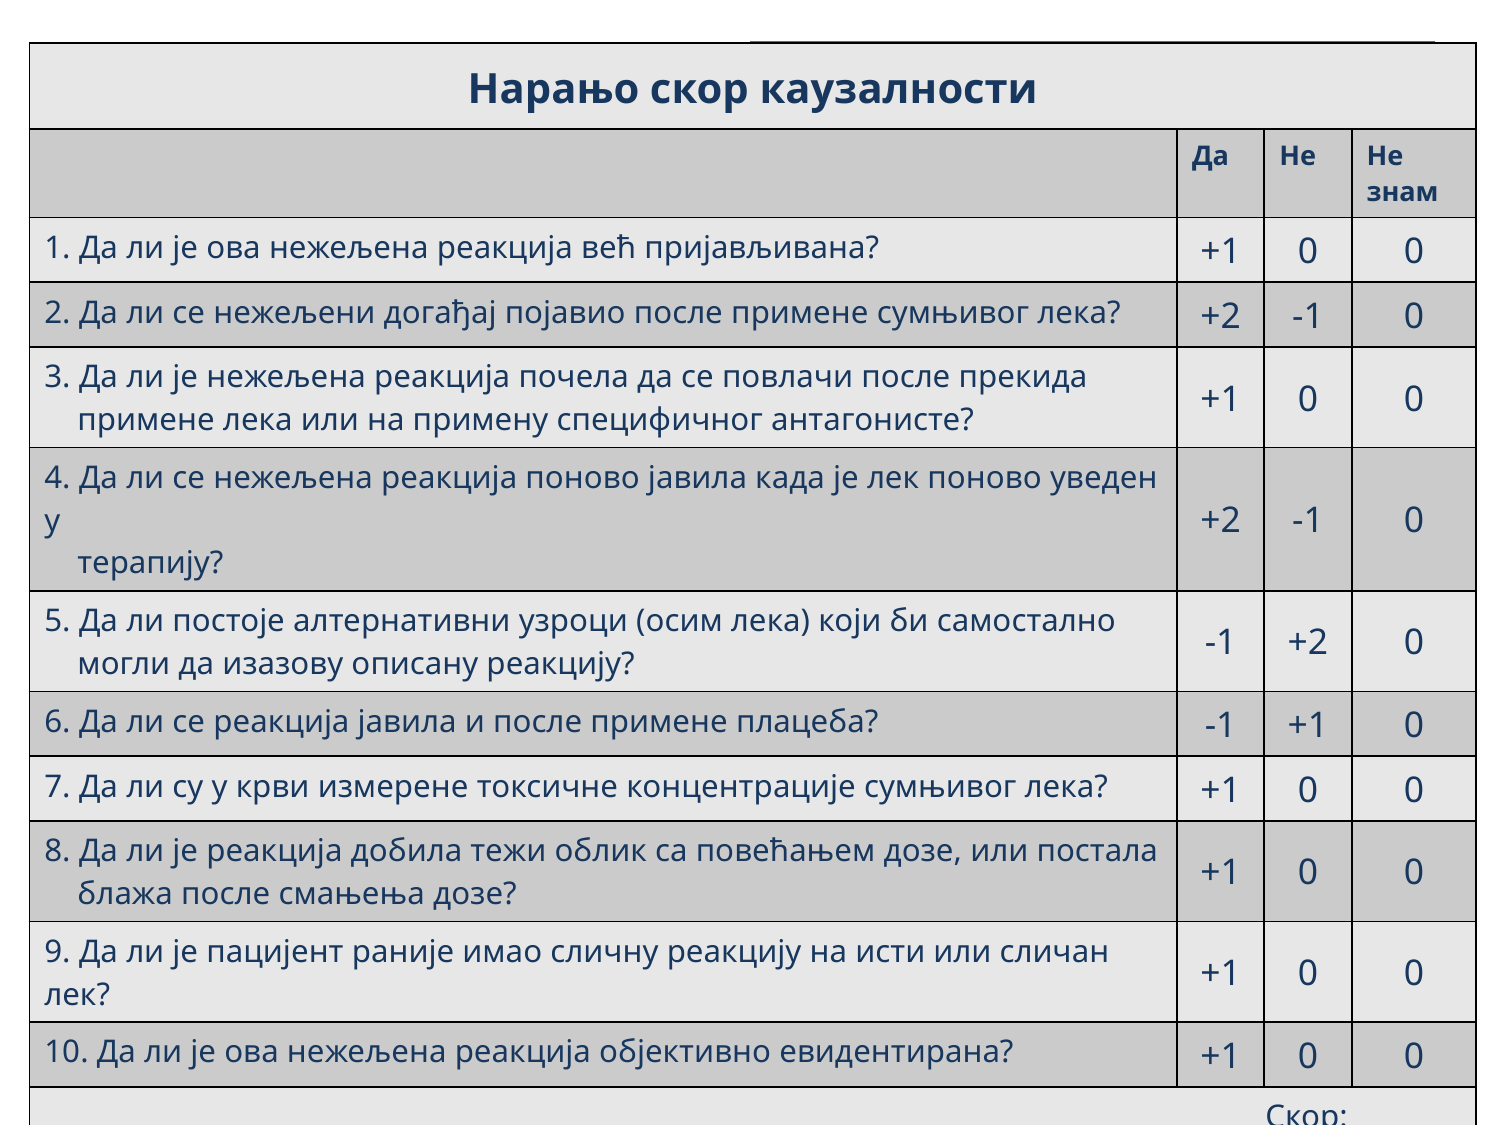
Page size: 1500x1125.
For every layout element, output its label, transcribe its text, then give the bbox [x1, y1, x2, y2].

table_cell +1 [1178, 348, 1263, 447]
table_cell 0 [1353, 1023, 1475, 1086]
table_cell 0 [1265, 822, 1351, 921]
table_cell +1 [1178, 757, 1263, 820]
table_cell 4. Да ли се нежељена реакција поново јавила када је лек поново уведен у терапију? [30, 448, 1176, 590]
table_cell +1 [1265, 692, 1351, 755]
table_cell +1 [1178, 218, 1263, 281]
table_cell +2 [1178, 283, 1263, 346]
table_cell +2 [1265, 592, 1351, 691]
table_cell 0 [1353, 348, 1475, 447]
table_cell +1 [1178, 1023, 1263, 1086]
table_cell Не [1265, 130, 1351, 217]
table_cell 0 [1353, 448, 1475, 590]
table_cell [30, 130, 1176, 217]
table_cell +2 [1178, 448, 1263, 590]
table_cell 6. Да ли се реакција јавила и после примене плацеба? [30, 692, 1176, 755]
table_cell -1 [1265, 448, 1351, 590]
table_cell 0 [1353, 218, 1475, 281]
table_cell 5. Да ли постоје алтернативни узроци (осим лека) који би самостално могли да изазову описану реакцију? [30, 592, 1176, 691]
table_cell -1 [1178, 692, 1263, 755]
table_cell 10. Да ли је ова нежељена реакција објективно евидентирана? [30, 1023, 1176, 1086]
table_cell 0 [1353, 822, 1475, 921]
table_cell 0 [1265, 1023, 1351, 1086]
table_cell -1 [1265, 283, 1351, 346]
table_cell 0 [1353, 757, 1475, 820]
table_cell 0 [1265, 922, 1351, 1021]
table_cell 0 [1265, 348, 1351, 447]
table_cell 0 [1265, 218, 1351, 281]
table_cell 3. Да ли је нежељена реакција почела да се повлачи после прекида примене лека или на примену специфичног антагонисте? [30, 348, 1176, 447]
table_cell 8. Да ли је реакција добила тежи облик са повећањем дозе, или постала блажа после смањења дозе? [30, 822, 1176, 921]
table_cell 2. Да ли се нежељени догађај појавио после примене сумњивог лека? [30, 283, 1176, 346]
table_cell 0 [1353, 283, 1475, 346]
table_cell +1 [1178, 822, 1263, 921]
table_cell -1 [1178, 592, 1263, 691]
table_cell 7. Да ли су у крви измерене токсичне концентрације сумњивог лека? [30, 757, 1176, 820]
table_cell 0 [1353, 922, 1475, 1021]
table_cell 0 [1353, 692, 1475, 755]
table_cell Скор: Скор: јасна каузалност ≥ 9; вероватна 5-8; могућа 1-4; спорна ≤ 0 [30, 1088, 1475, 1125]
table_cell 9. Да ли је пацијент раније имао сличну реакцију на исти или сличан лек? [30, 922, 1176, 1021]
table_cell 0 [1265, 757, 1351, 820]
table_cell +1 [1178, 922, 1263, 1021]
table_cell Не знам [1353, 130, 1475, 217]
table_cell 1. Да ли је ова нежељена реакција већ пријављивана? [30, 218, 1176, 281]
table_header Нарањо скор каузалности [30, 44, 1475, 128]
table_cell 0 [1353, 592, 1475, 691]
table_cell Да [1178, 130, 1263, 217]
